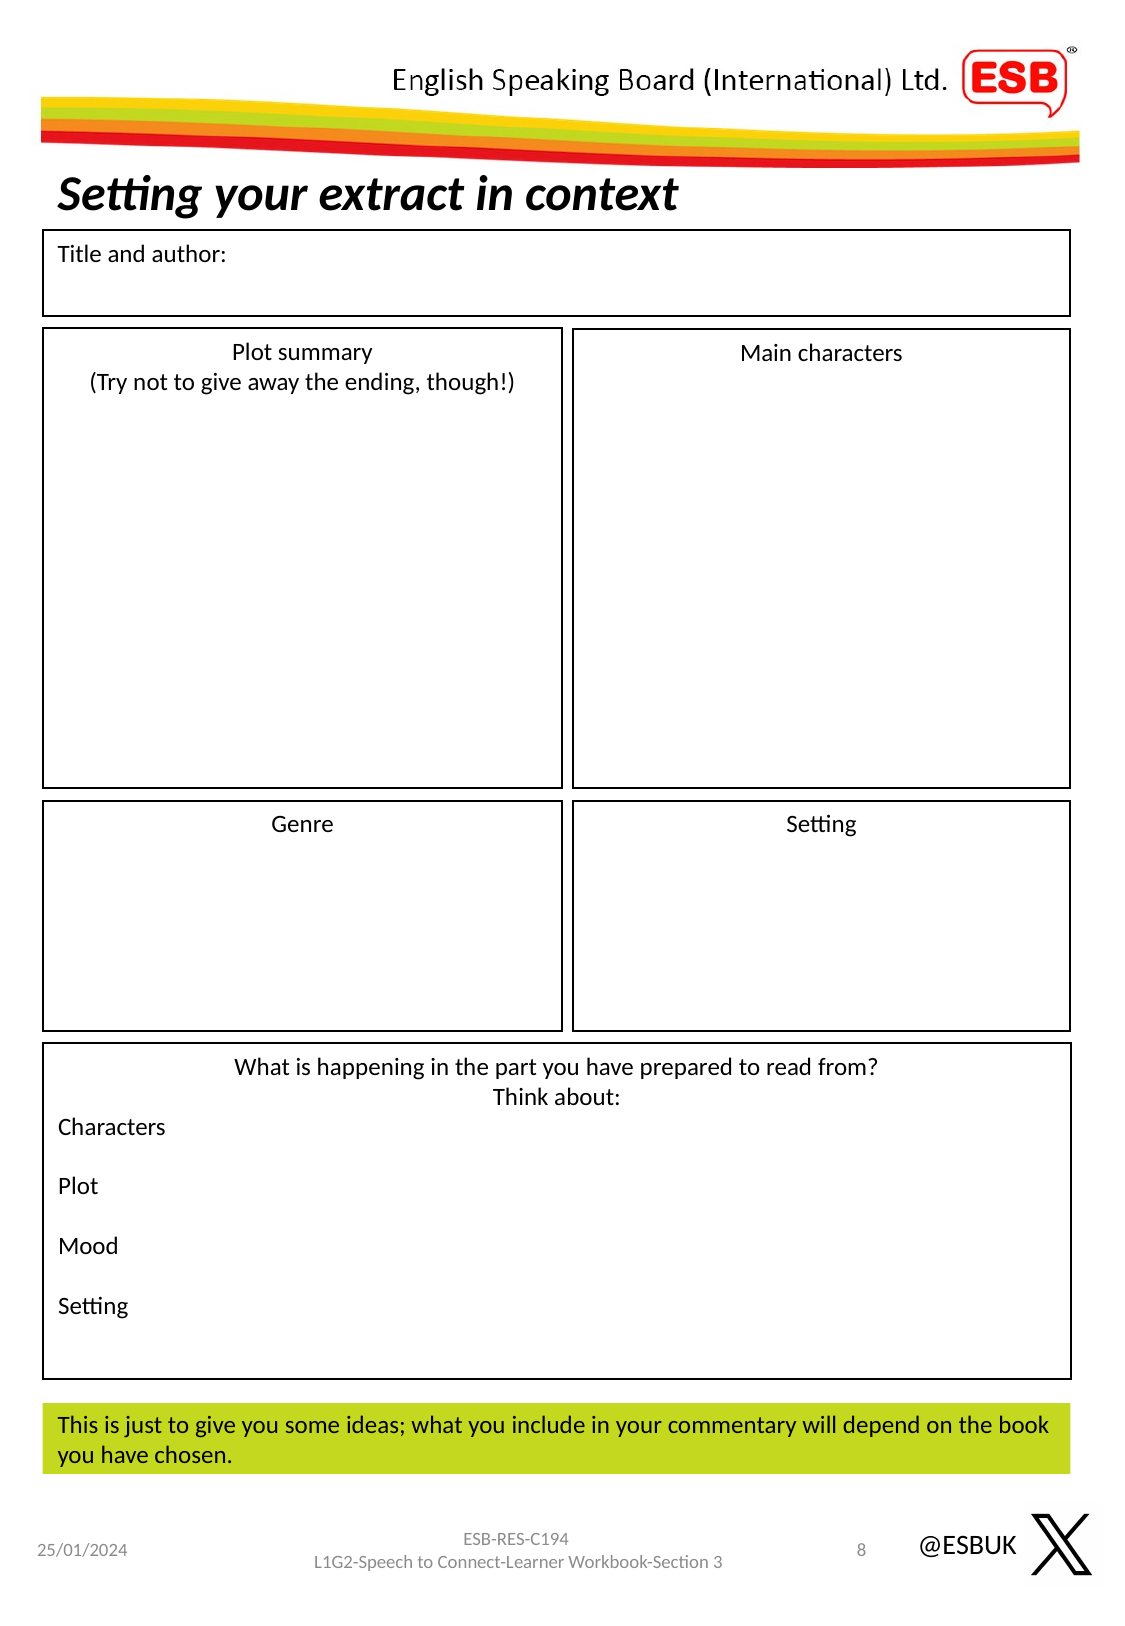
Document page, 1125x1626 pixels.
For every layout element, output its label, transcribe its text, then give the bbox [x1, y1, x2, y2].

picture [0, 1, 1125, 234]
text_box Setting [572, 800, 1071, 1032]
footer ESB-RES-C194 L1G2-Speech to Connect-Learner Workbook-Section 3 [296, 1506, 697, 1593]
title Setting your extract in context [42, 151, 1014, 229]
text_box Main characters [572, 328, 1071, 789]
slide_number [22, 1506, 276, 1593]
text_box What is happening in the part you have prepared to read from? Think about: Characters Plot Mood Setting [42, 1042, 1072, 1380]
picture [1022, 1501, 1103, 1589]
text_box Plot summary (Try not to give away the ending, though!) [42, 327, 563, 789]
text_box This is just to give you some ideas; what you include in your commentary will depend on the book you have chosen. [42, 1402, 1071, 1475]
slide_number 8 [697, 1506, 882, 1593]
text_box Genre [42, 800, 563, 1032]
text_box Title and author: [42, 229, 1071, 317]
